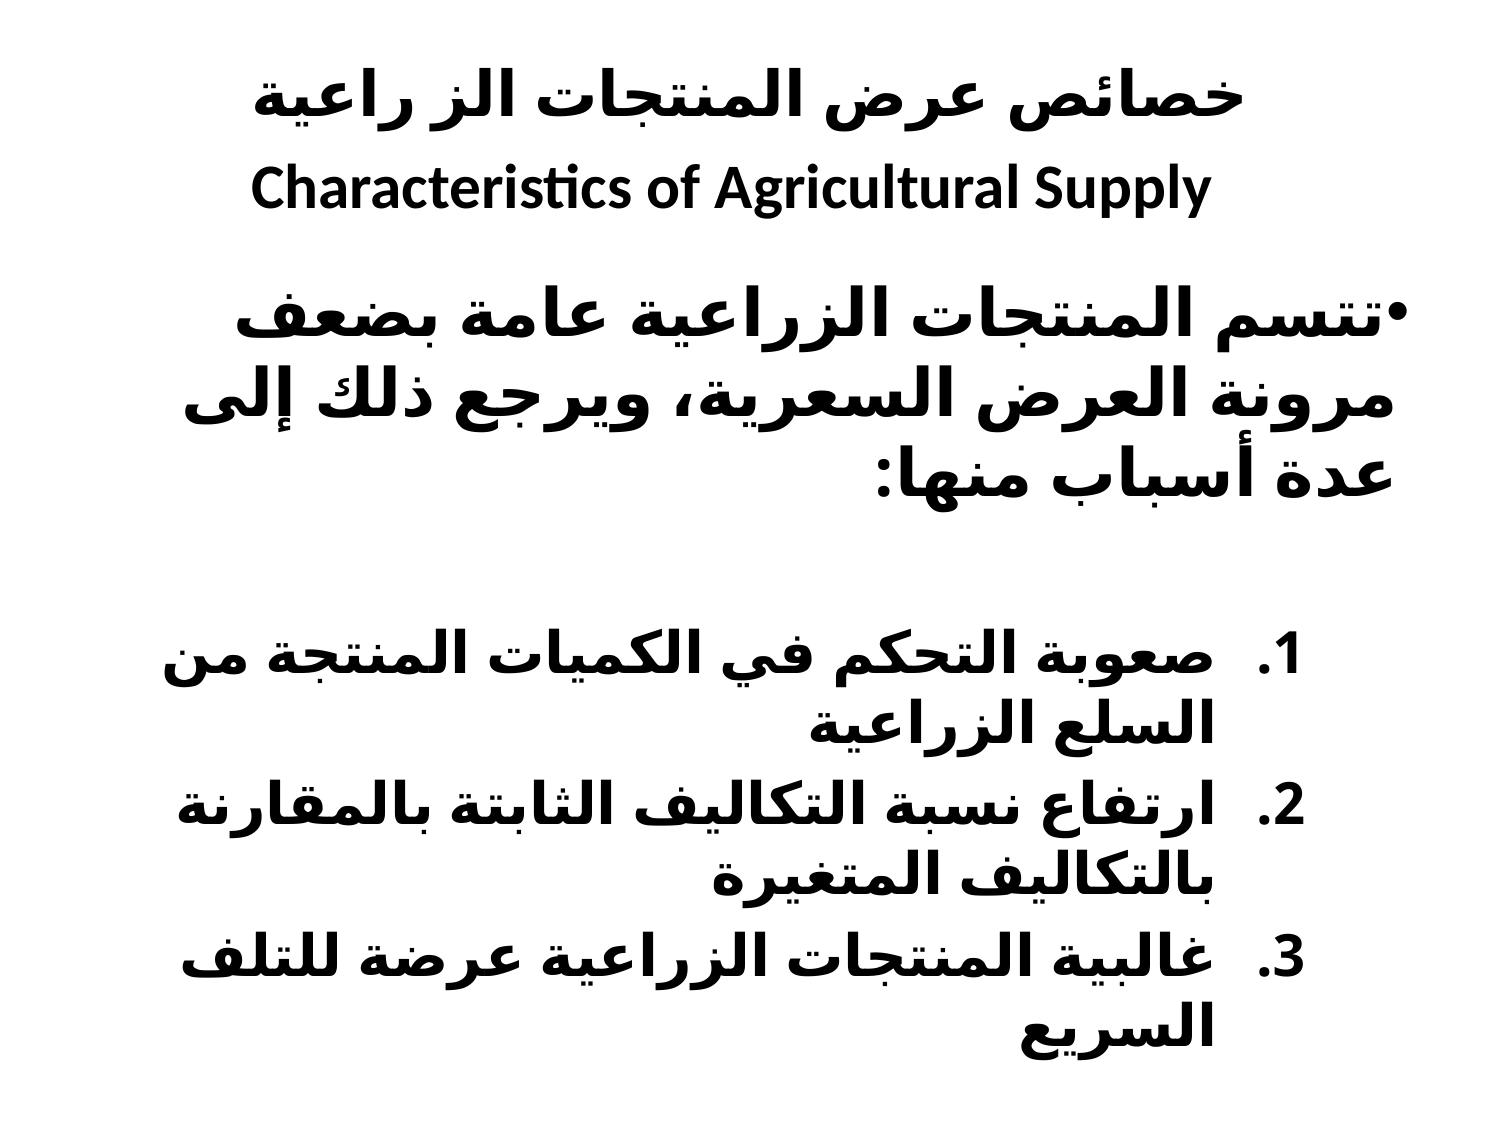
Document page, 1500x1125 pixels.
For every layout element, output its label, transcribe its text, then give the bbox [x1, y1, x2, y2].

title خصائص عرض المنتجات الز راعية Characteristics of Agricultural Supply [75, 45, 1425, 233]
list تتسم المنتجات الزراعية عامة بضعف مرونة العرض السعرية، ويرجع ذلك إلى عدة أسباب منها: صعوبة التحكم في الكميات المنتجة من السلع الزراعية ارتفاع نسبة التكاليف الثابتة بالمقارنة بالتكاليف المتغيرة غالبية المنتجات الزراعية عرضة للتلف السريع [75, 262, 1425, 1005]
